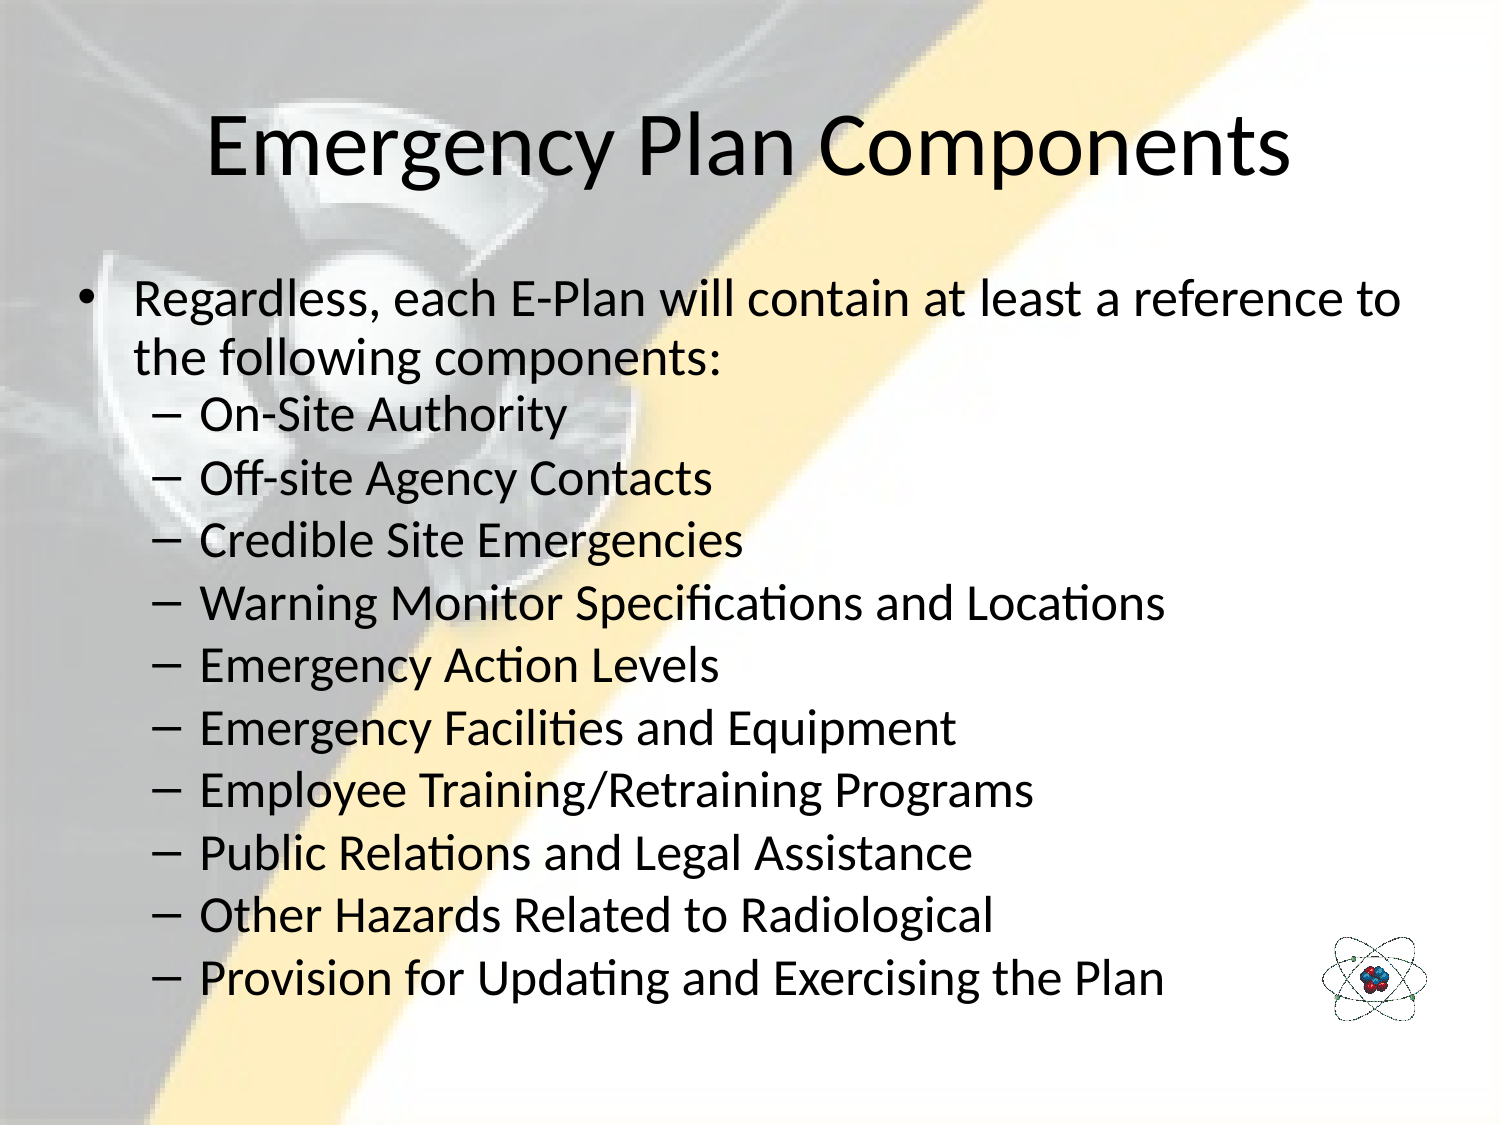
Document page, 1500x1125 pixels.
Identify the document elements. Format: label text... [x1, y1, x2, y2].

title Emergency Plan Components [75, 45, 1425, 233]
list Regardless, each E-Plan will contain at least a reference to the following components: On-Site Authority Off-site Agency Contacts Credible Site Emergencies Warning Monitor Specifications and Locations Emergency Action Levels Emergency Facilities and Equipment Employee Training/Retraining Programs Public Relations and Legal Assistance Other Hazards Related to Radiological Provision for Updating and Exercising the Plan [62, 262, 1425, 1038]
